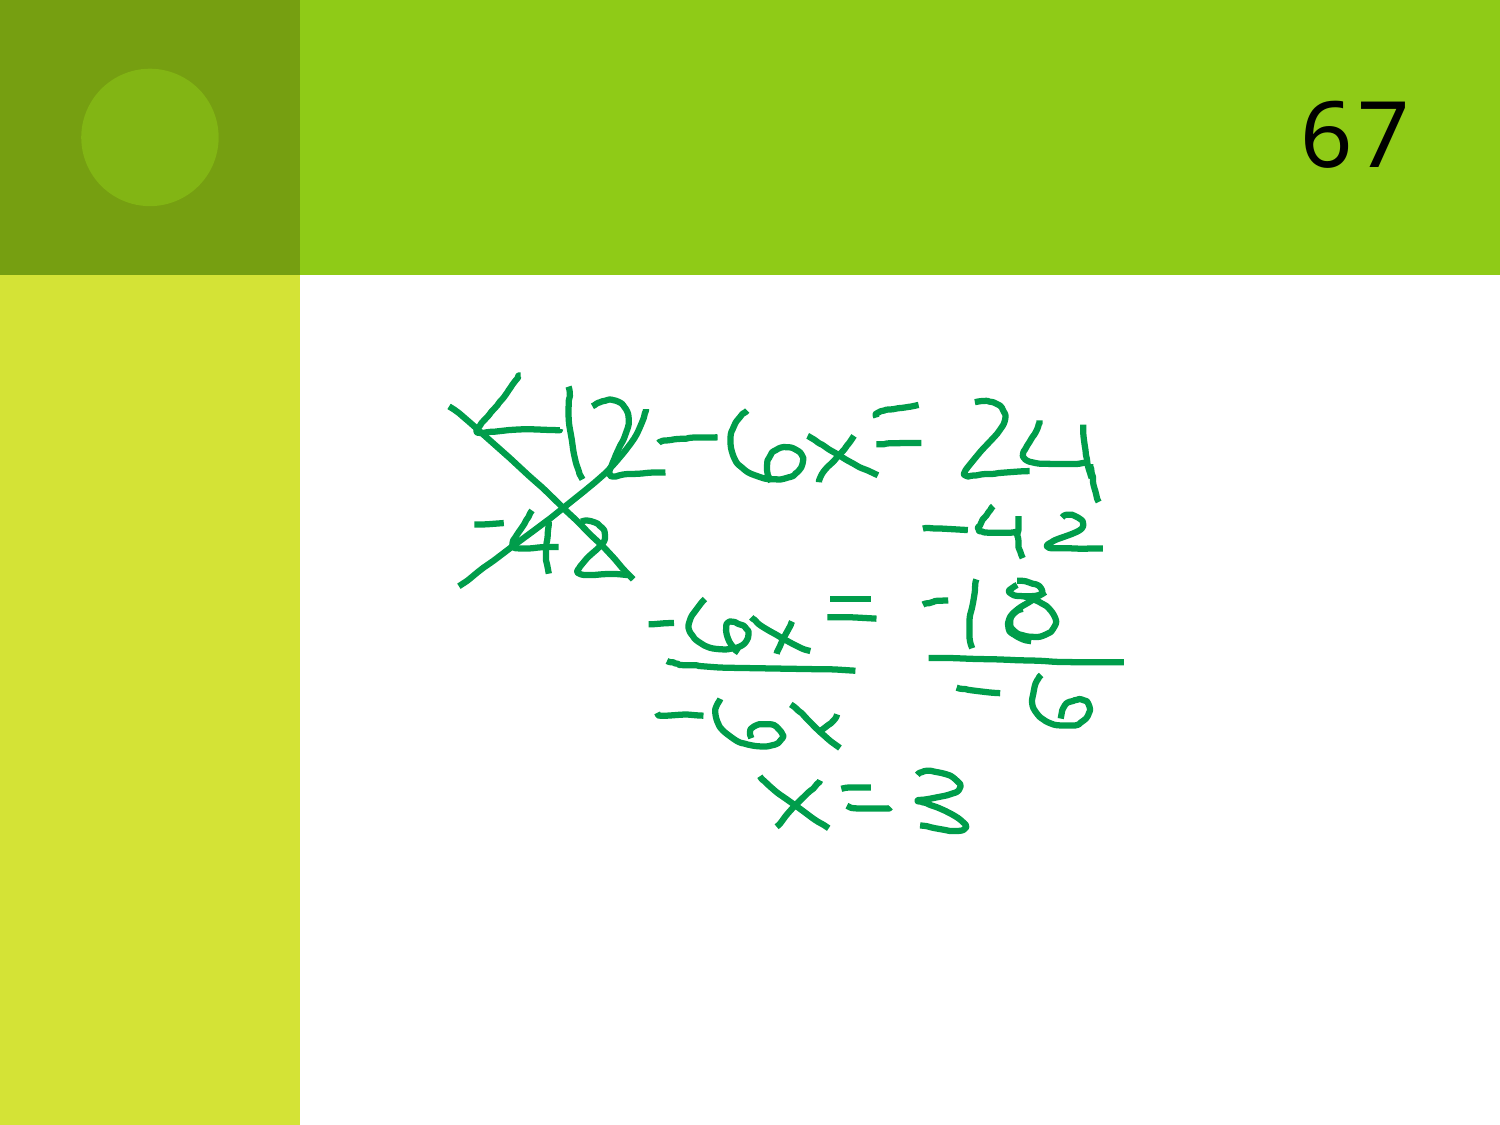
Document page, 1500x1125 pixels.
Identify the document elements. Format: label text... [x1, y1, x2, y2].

text_box [1082, 424, 1092, 479]
text_box [608, 442, 666, 478]
text_box [922, 599, 949, 606]
text_box [714, 698, 785, 748]
text_box [1033, 603, 1057, 638]
text_box [956, 686, 1001, 694]
text_box [687, 598, 750, 654]
text_box [916, 769, 967, 832]
text_box [759, 775, 796, 805]
text_box [1023, 595, 1032, 604]
text_box [876, 442, 922, 446]
text_box [474, 522, 504, 526]
text_box [448, 405, 553, 500]
text_box [840, 455, 879, 476]
text_box [846, 805, 892, 810]
text_box [580, 519, 606, 545]
text_box [807, 435, 839, 455]
text_box [1046, 513, 1103, 550]
text_box [561, 508, 634, 580]
text_box [592, 398, 630, 432]
text_box [729, 409, 805, 483]
text_box [827, 616, 877, 620]
text_box [818, 435, 855, 483]
text_box [776, 780, 821, 828]
text_box [968, 579, 978, 649]
text_box [522, 510, 535, 525]
text_box [750, 616, 783, 639]
text_box [656, 712, 704, 717]
text_box [819, 714, 838, 732]
text_box [657, 436, 718, 444]
text_box [545, 521, 550, 574]
text_box [1031, 674, 1091, 727]
title 67 [399, 37, 1425, 225]
text_box [796, 805, 830, 829]
text_box [458, 409, 647, 587]
text_box [1008, 579, 1044, 597]
text_box [977, 505, 1017, 534]
text_box [1016, 516, 1024, 559]
text_box [1089, 464, 1100, 503]
text_box [576, 547, 627, 576]
text_box [928, 657, 1124, 664]
text_box [648, 622, 675, 626]
text_box [784, 637, 811, 652]
text_box [922, 527, 968, 531]
text_box [567, 386, 581, 472]
text_box [549, 533, 559, 548]
text_box [874, 404, 919, 418]
text_box [1007, 591, 1046, 642]
text_box [513, 525, 547, 550]
text_box [1022, 420, 1086, 465]
text_box [666, 660, 856, 672]
text_box [775, 621, 793, 655]
text_box [841, 786, 871, 790]
text_box [963, 400, 1030, 478]
text_box [477, 374, 561, 434]
text_box [790, 703, 841, 749]
